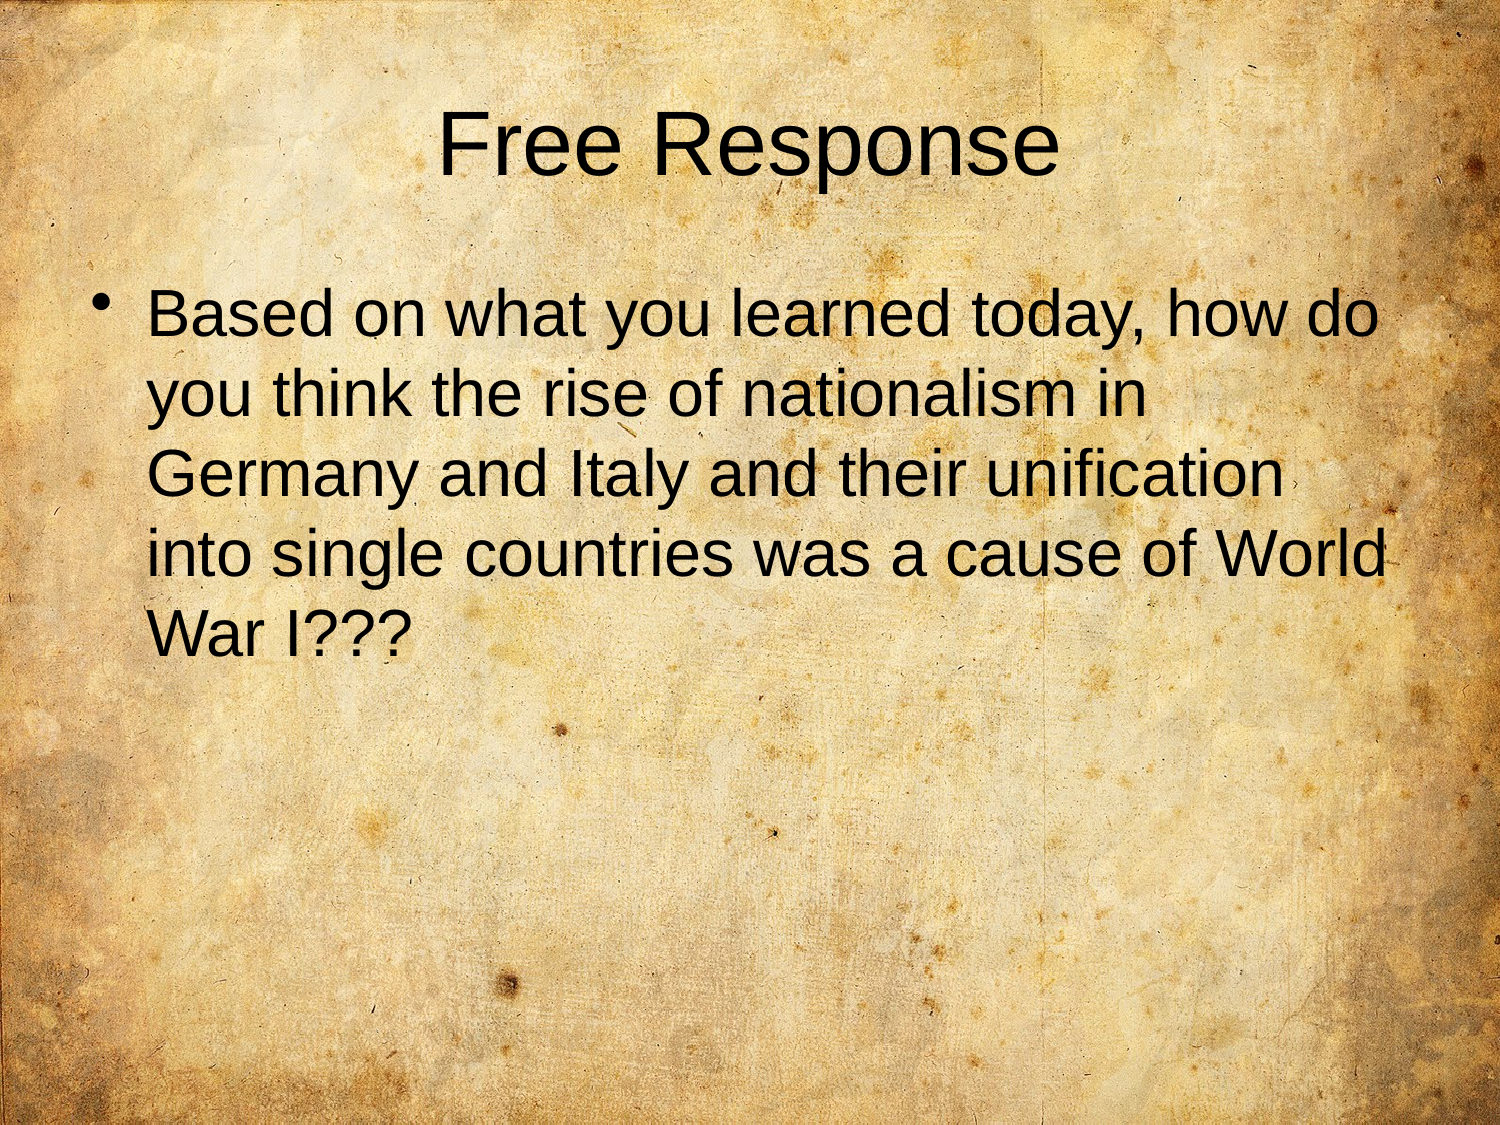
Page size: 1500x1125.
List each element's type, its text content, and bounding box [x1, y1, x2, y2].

picture [0, 0, 1500, 1125]
title Free Response [75, 45, 1425, 233]
list Based on what you learned today, how do you think the rise of nationalism in Germany and Italy and their unification into single countries was a cause of World War I??? [75, 262, 1425, 1005]
